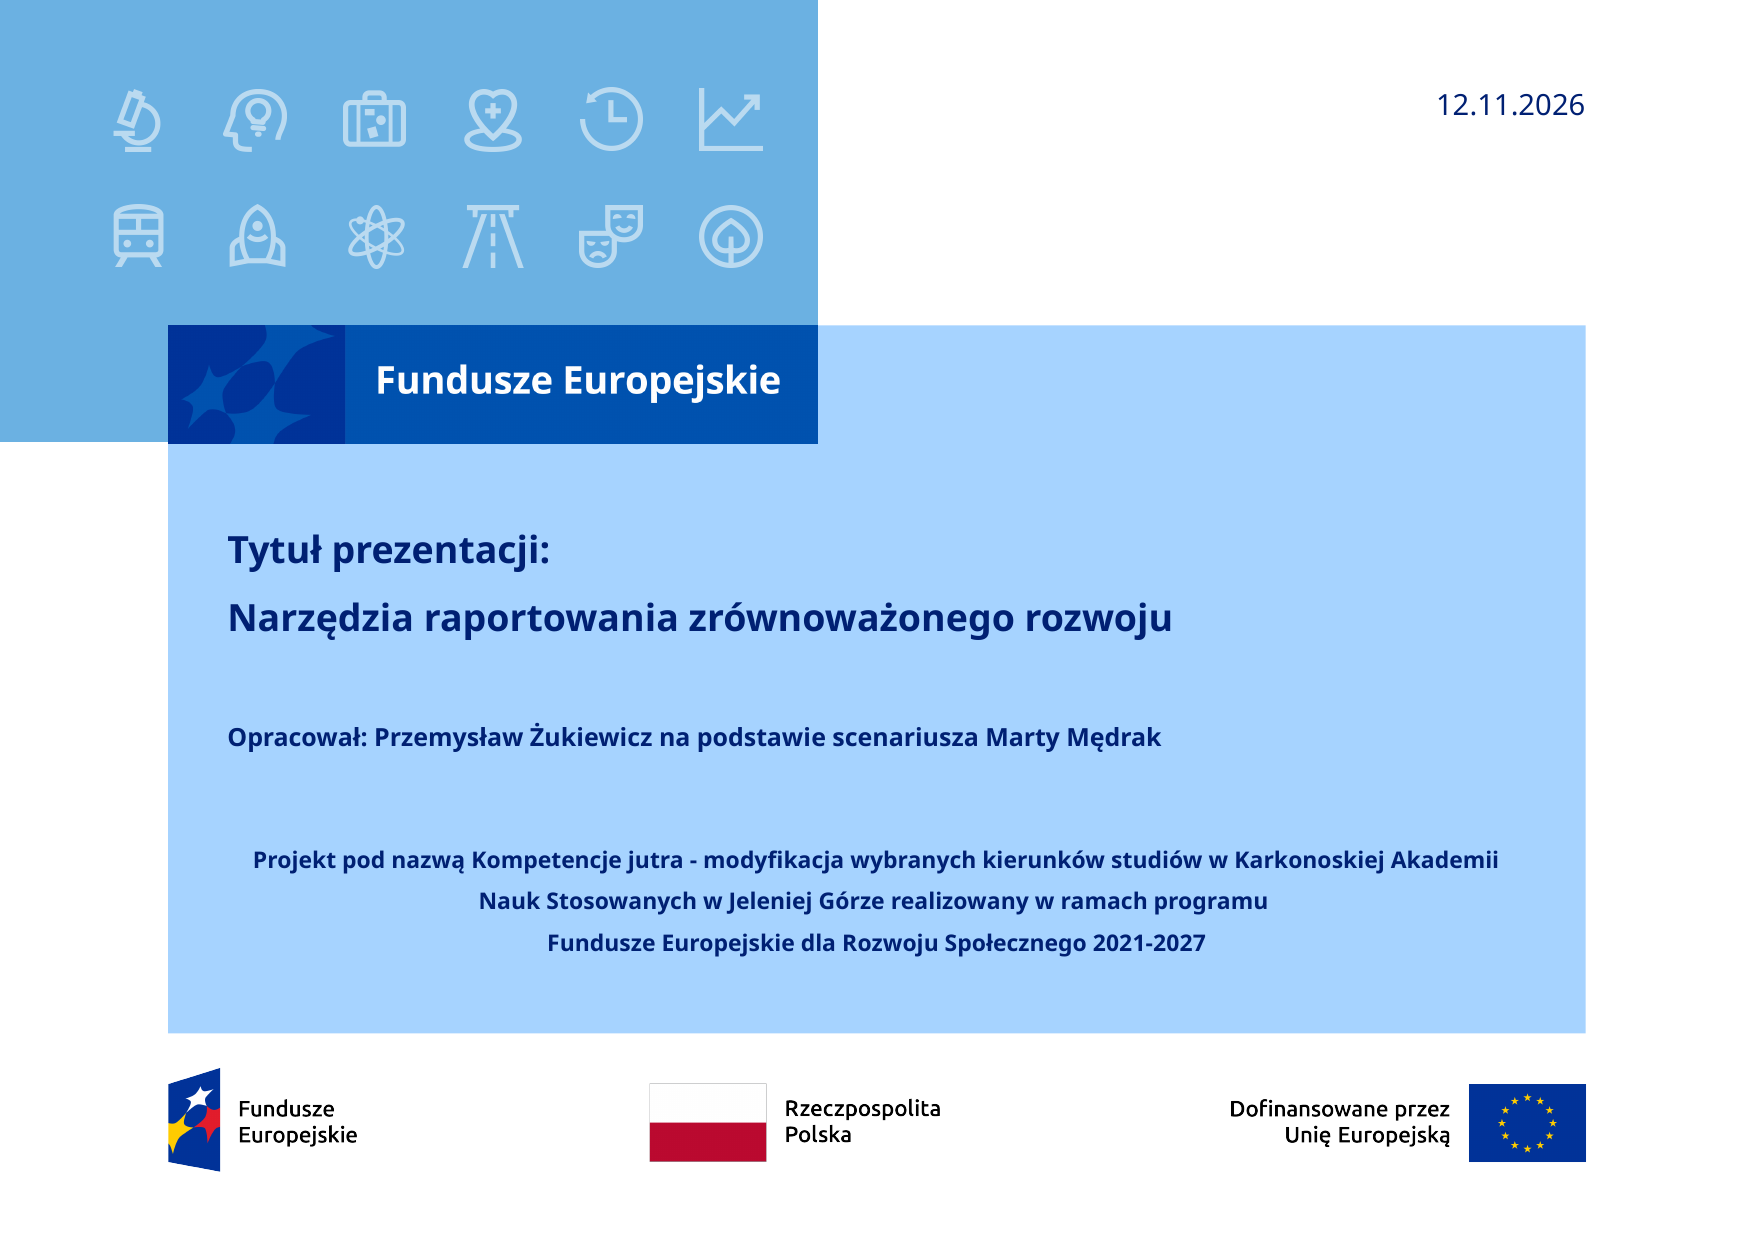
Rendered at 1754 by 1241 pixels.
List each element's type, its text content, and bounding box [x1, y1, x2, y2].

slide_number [1290, 88, 1586, 146]
picture [129, 1045, 396, 1201]
title Tytuł prezentacji: Narzędzia raportowania zrównoważonego rozwoju Opracował: Przemysław Żukiewicz na podstawie scenariusza Marty Mędrak [227, 503, 1527, 786]
picture [168, 325, 818, 444]
picture [1192, 1045, 1625, 1201]
picture [610, 1044, 979, 1201]
subtitle Projekt pod nazwą Kompetencje jutra - modyfikacja wybranych kierunków studiów w Karkonoskiej Akademii Nauk Stosowanych w Jeleniej Górze realizowany w ramach programu Fundusze Europejskie dla Rozwoju Społecznego 2021-2027 [227, 797, 1527, 975]
